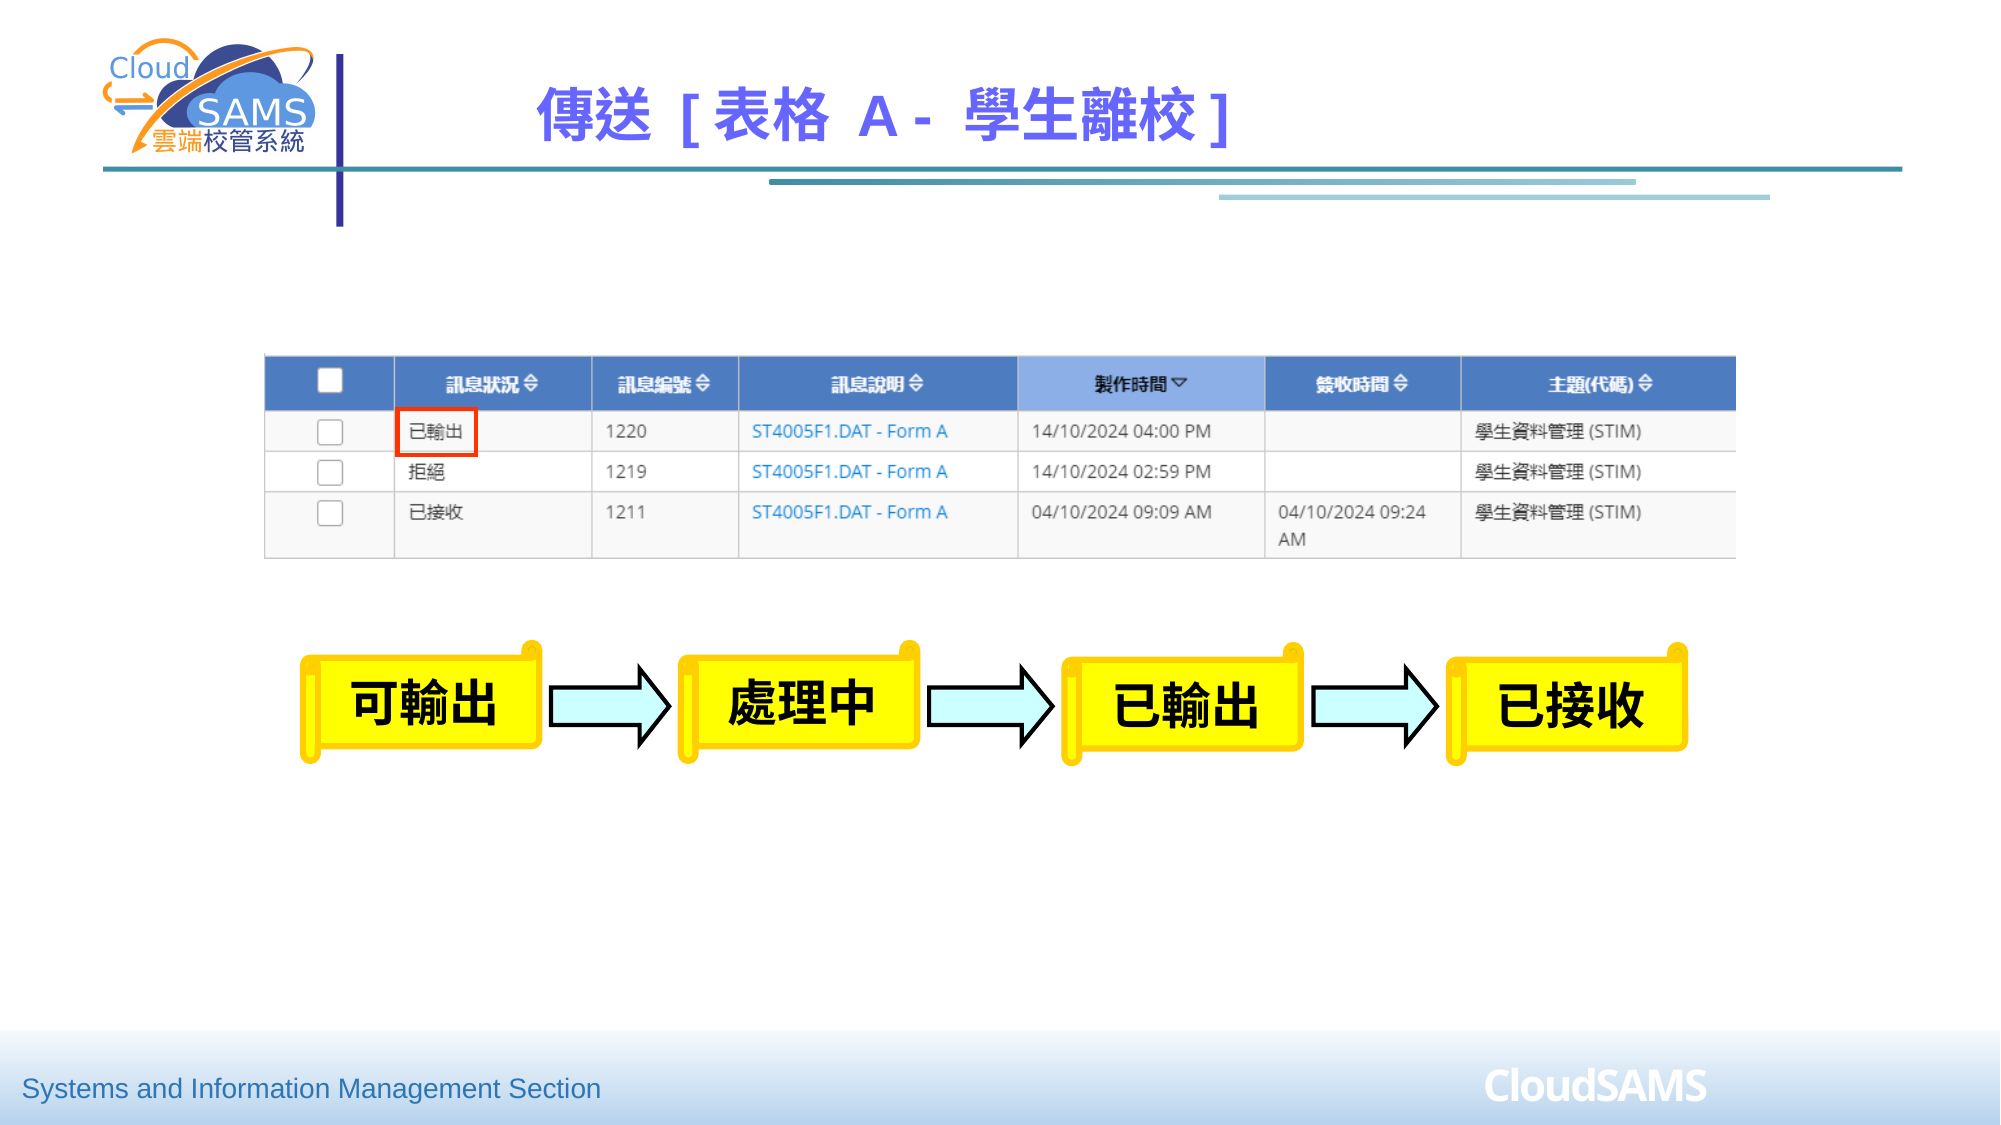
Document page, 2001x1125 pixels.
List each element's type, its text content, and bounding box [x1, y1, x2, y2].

text_box [550, 668, 670, 744]
text_box 傳送 [表格 A - 學生離校] [521, 30, 1697, 156]
text_box 處理中 [680, 642, 918, 761]
text_box 已輸出 [1064, 645, 1301, 764]
text_box 可輸出 [303, 642, 540, 761]
picture [87, 7, 349, 175]
text_box 已接收 [1448, 645, 1686, 764]
picture [264, 353, 1736, 559]
text_box [929, 668, 1053, 744]
text_box [1313, 668, 1437, 744]
